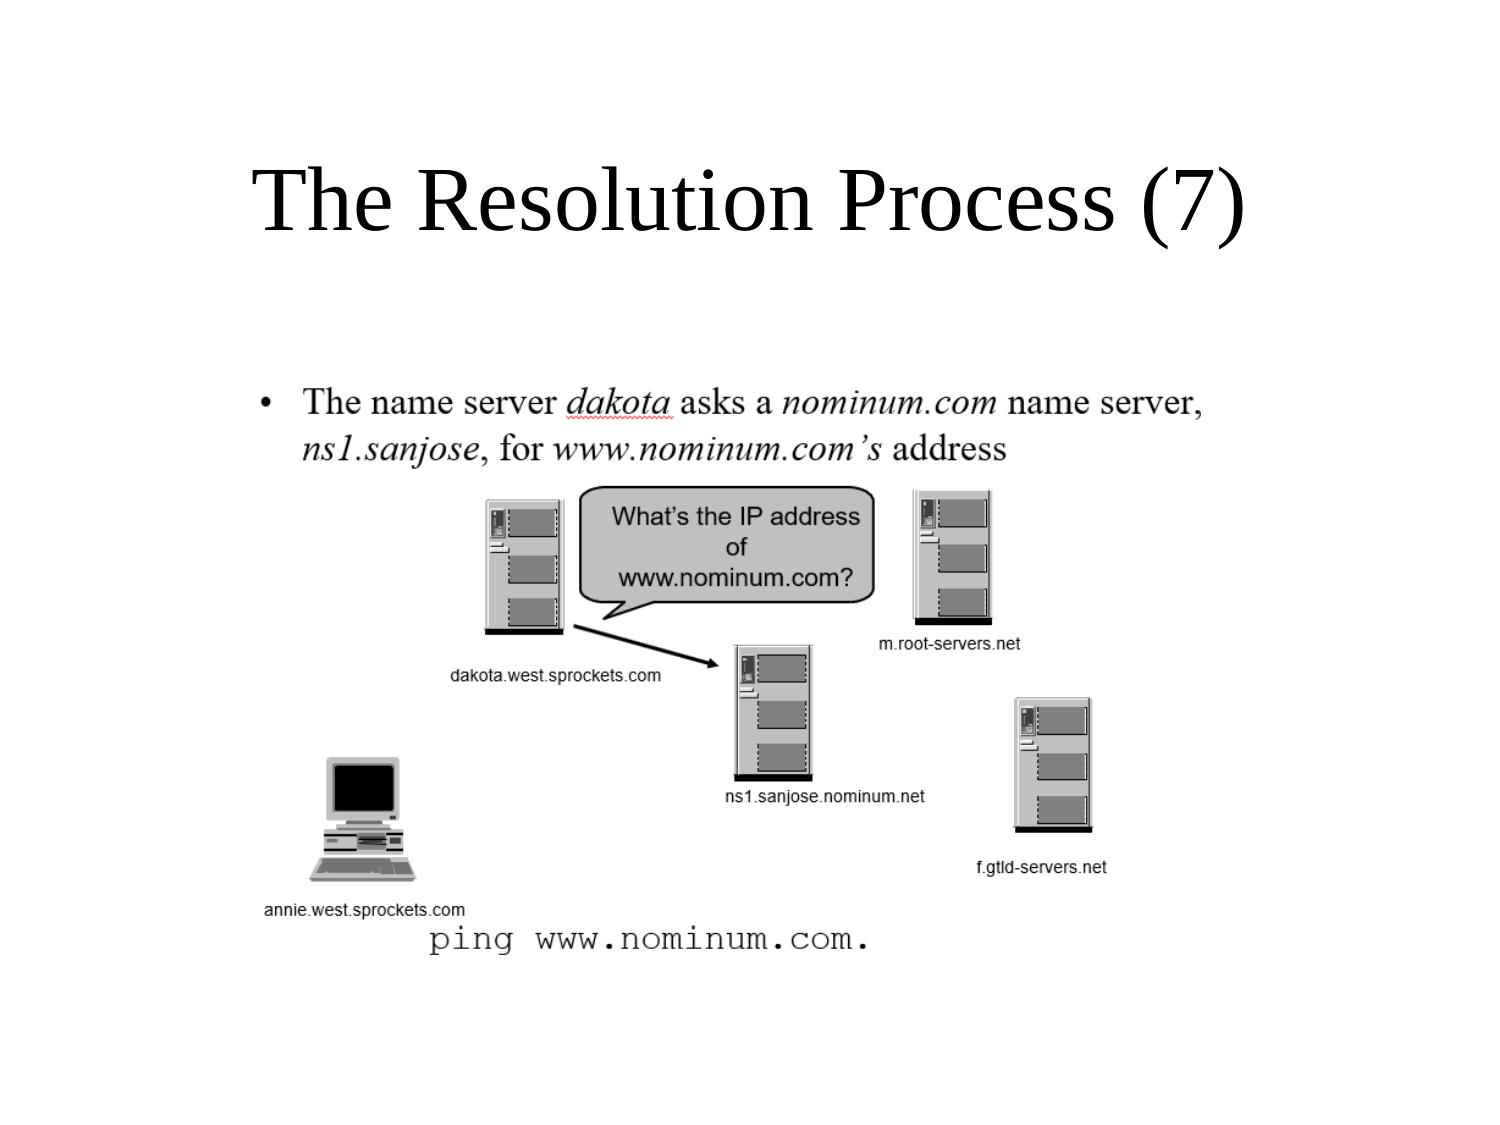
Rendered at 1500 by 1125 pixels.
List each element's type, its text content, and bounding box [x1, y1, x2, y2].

picture [236, 369, 1213, 988]
title The Resolution Process (7) [112, 99, 1388, 288]
